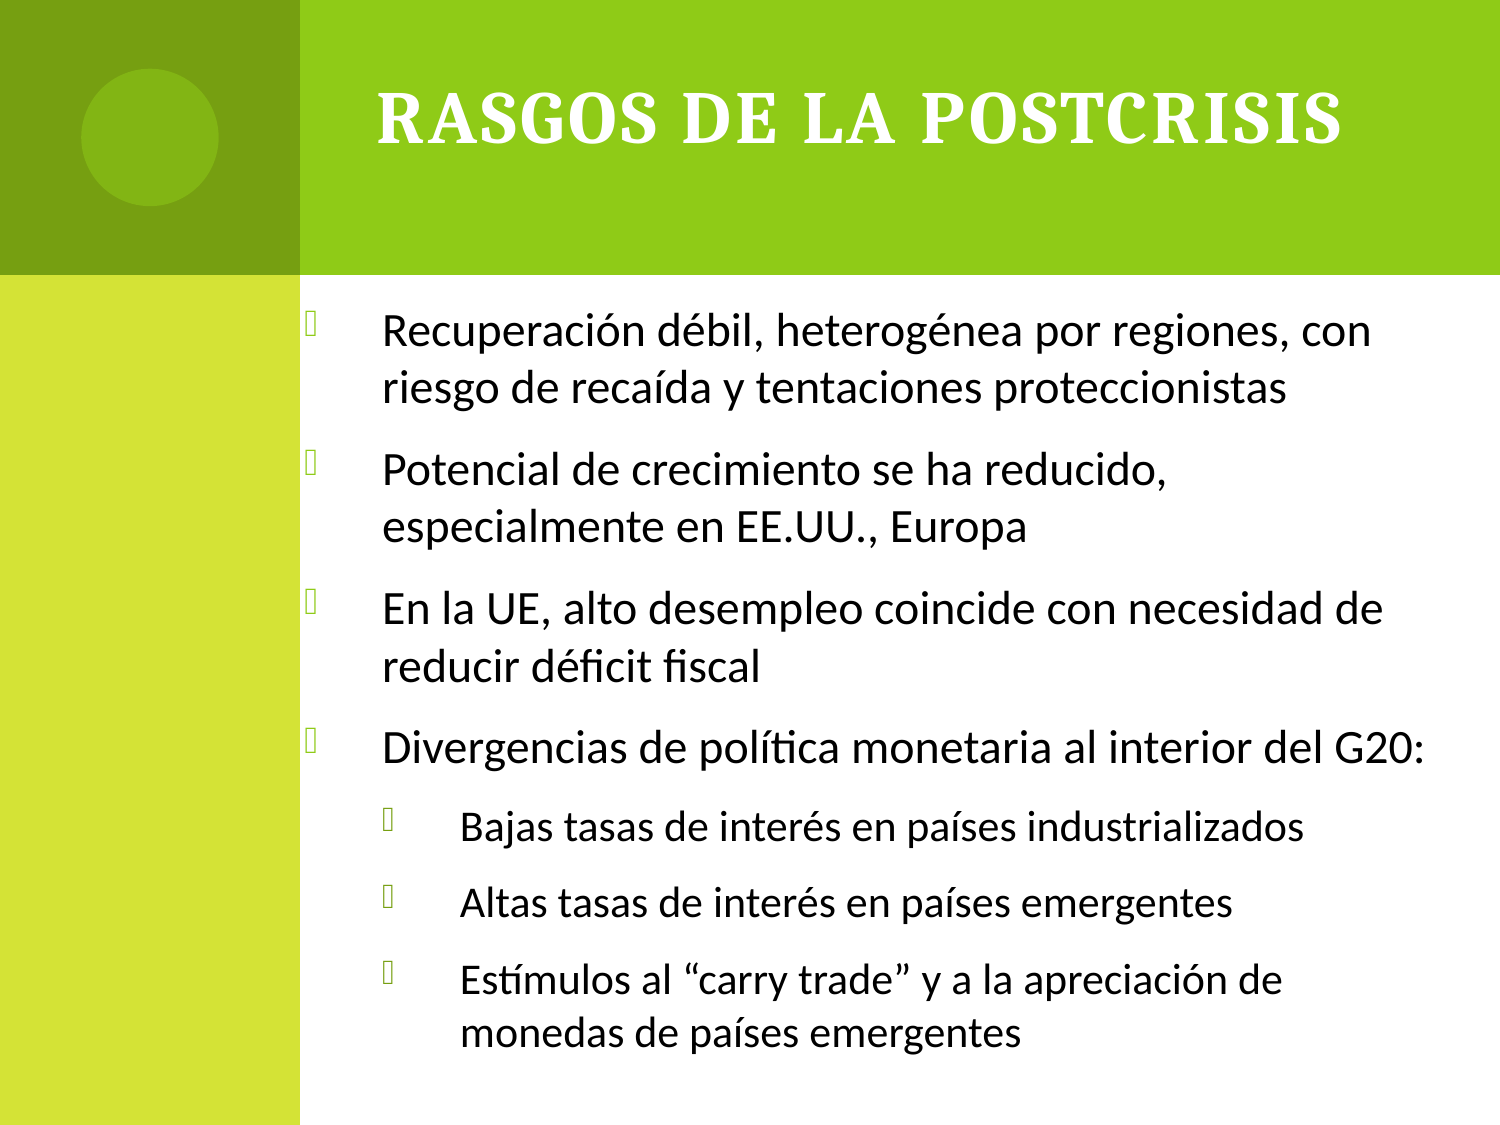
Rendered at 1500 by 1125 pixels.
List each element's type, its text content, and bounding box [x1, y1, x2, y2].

title Rasgos de la postcrisis [336, 30, 1424, 197]
list Recuperación débil, heterogénea por regiones, con riesgo de recaída y tentaciones proteccionistas Potencial de crecimiento se ha reducido, especialmente en EE.UU., Europa En la UE, alto desempleo coincide con necesidad de reducir déficit fiscal Divergencias de política monetaria al interior del G20: Bajas tasas de interés en países industrializados Altas tasas de interés en países emergentes Estímulos al “carry trade” y a la apreciación de monedas de países emergentes [289, 290, 1447, 1083]
